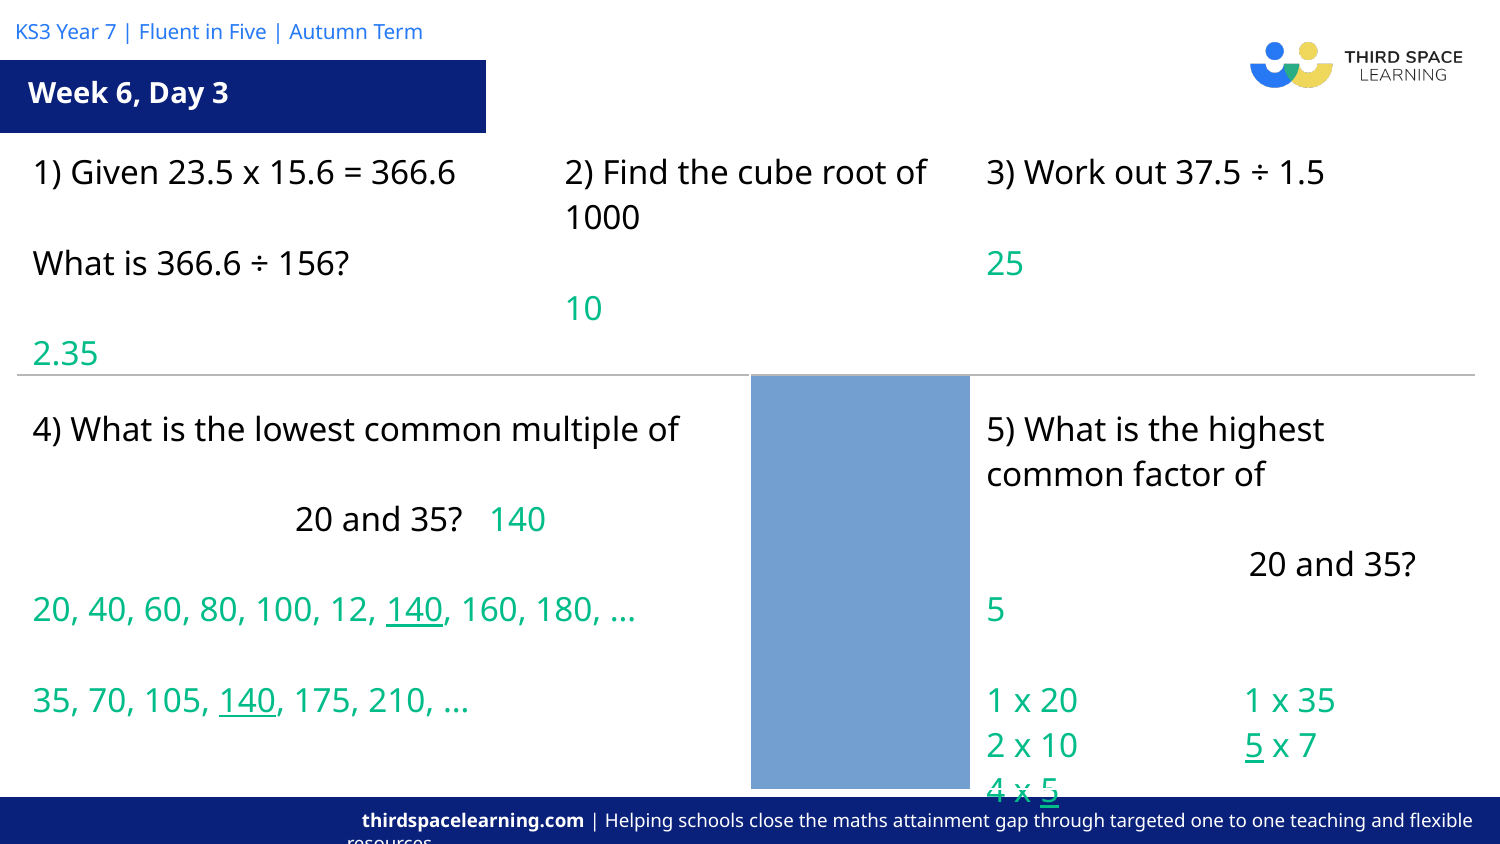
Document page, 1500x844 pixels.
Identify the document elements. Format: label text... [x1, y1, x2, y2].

table_cell 5) What is the highest common factor of 20 and 35? 5 1 x 20 1 x 35 2 x 10 5 x 7 4 x 5 [972, 376, 1474, 788]
picture [1250, 33, 1465, 99]
table_header 1) Given 23.5 x 15.6 = 366.6 What is 366.6 ÷ 156? 2.35 [19, 142, 549, 374]
table_header 2) Find the cube root of 1000 10 [550, 142, 970, 374]
table_cell 4) What is the lowest common multiple of 20 and 35? 140 20, 40, 60, 80, 100, 12, 140, 160, 180, … 35, 70, 105, 140, 175, 210, … [19, 376, 749, 788]
table_header 3) Work out 37.5 ÷ 1.5 25 [972, 142, 1474, 374]
text_box Week 6, Day 3 [13, 59, 383, 125]
